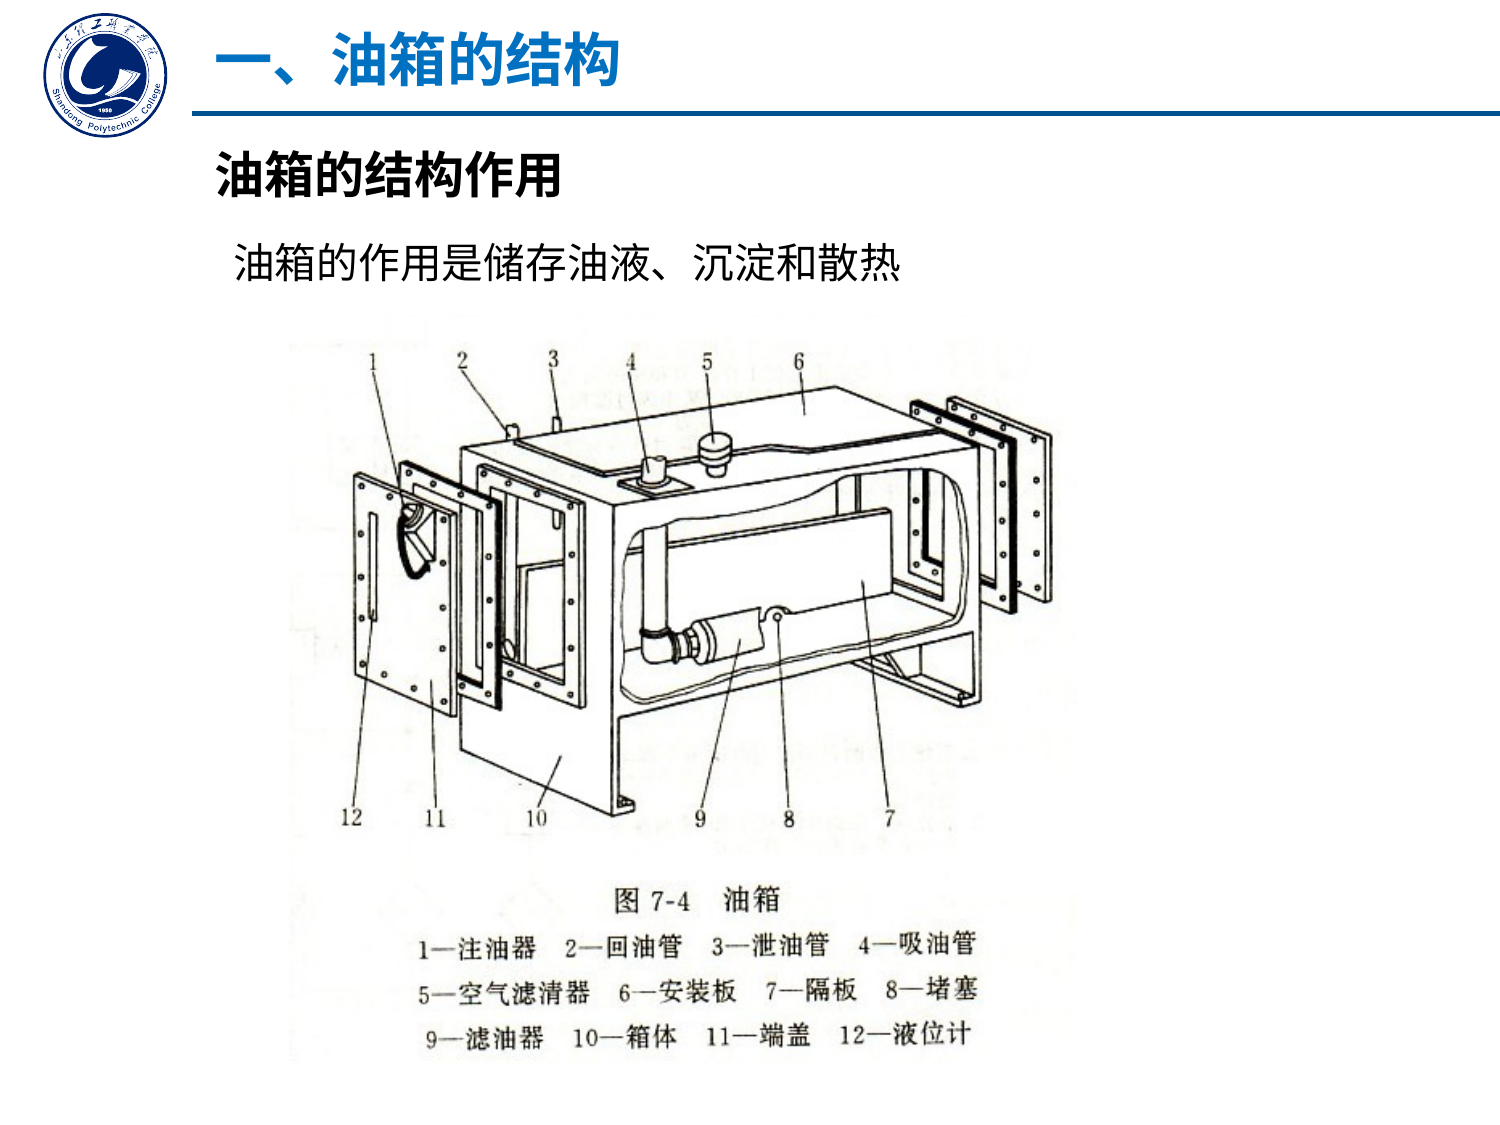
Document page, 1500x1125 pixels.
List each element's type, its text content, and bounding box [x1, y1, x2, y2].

picture [289, 314, 1078, 1064]
text_box 一、油箱的结构 [199, 16, 857, 102]
picture [43, 7, 174, 138]
text_box 油箱的结构作用 [199, 136, 1299, 211]
text_box 油箱的作用是储存油液、沉淀和散热 [218, 219, 1447, 295]
